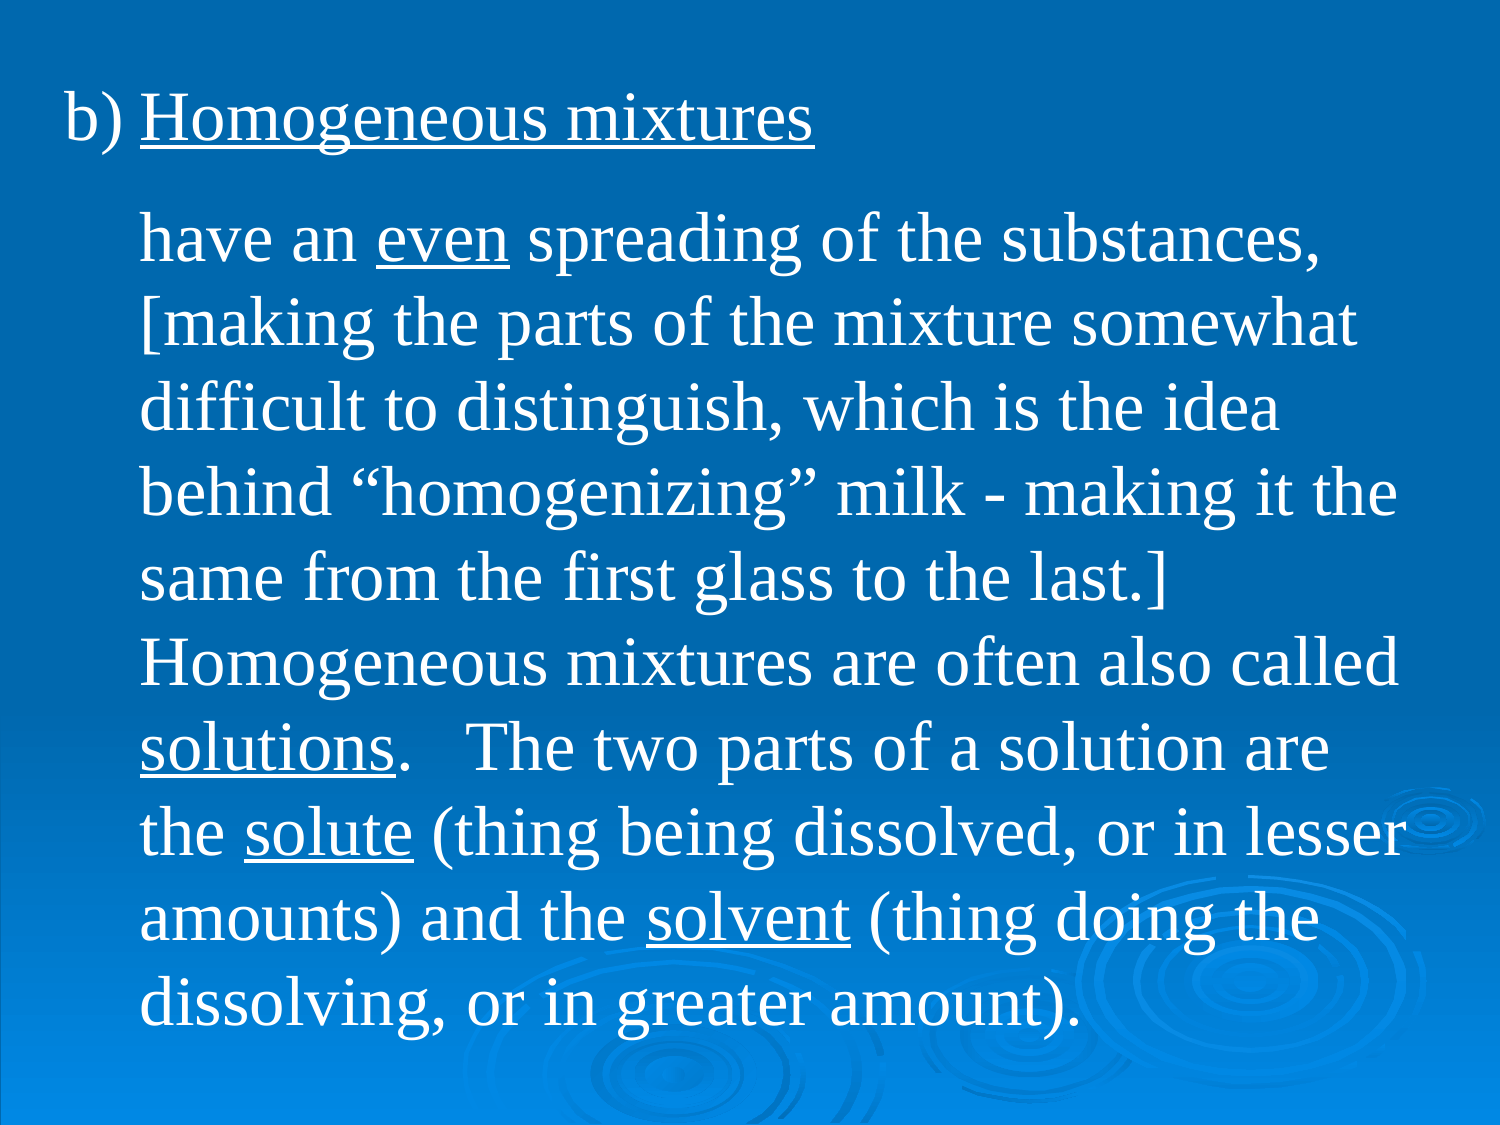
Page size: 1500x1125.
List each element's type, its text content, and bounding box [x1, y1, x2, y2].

text_box Homogeneous mixtures have an even spreading of the substances, [making the parts of the mixture somewhat difficult to distinguish, which is the idea behind “homogenizing” milk - making it the same from the first glass to the last.] Homogeneous mixtures are often also called solutions. The two parts of a solution are the solute (thing being dissolved, or in lesser amounts) and the solvent (thing doing the dissolving, or in greater amount). [50, 62, 1450, 1047]
